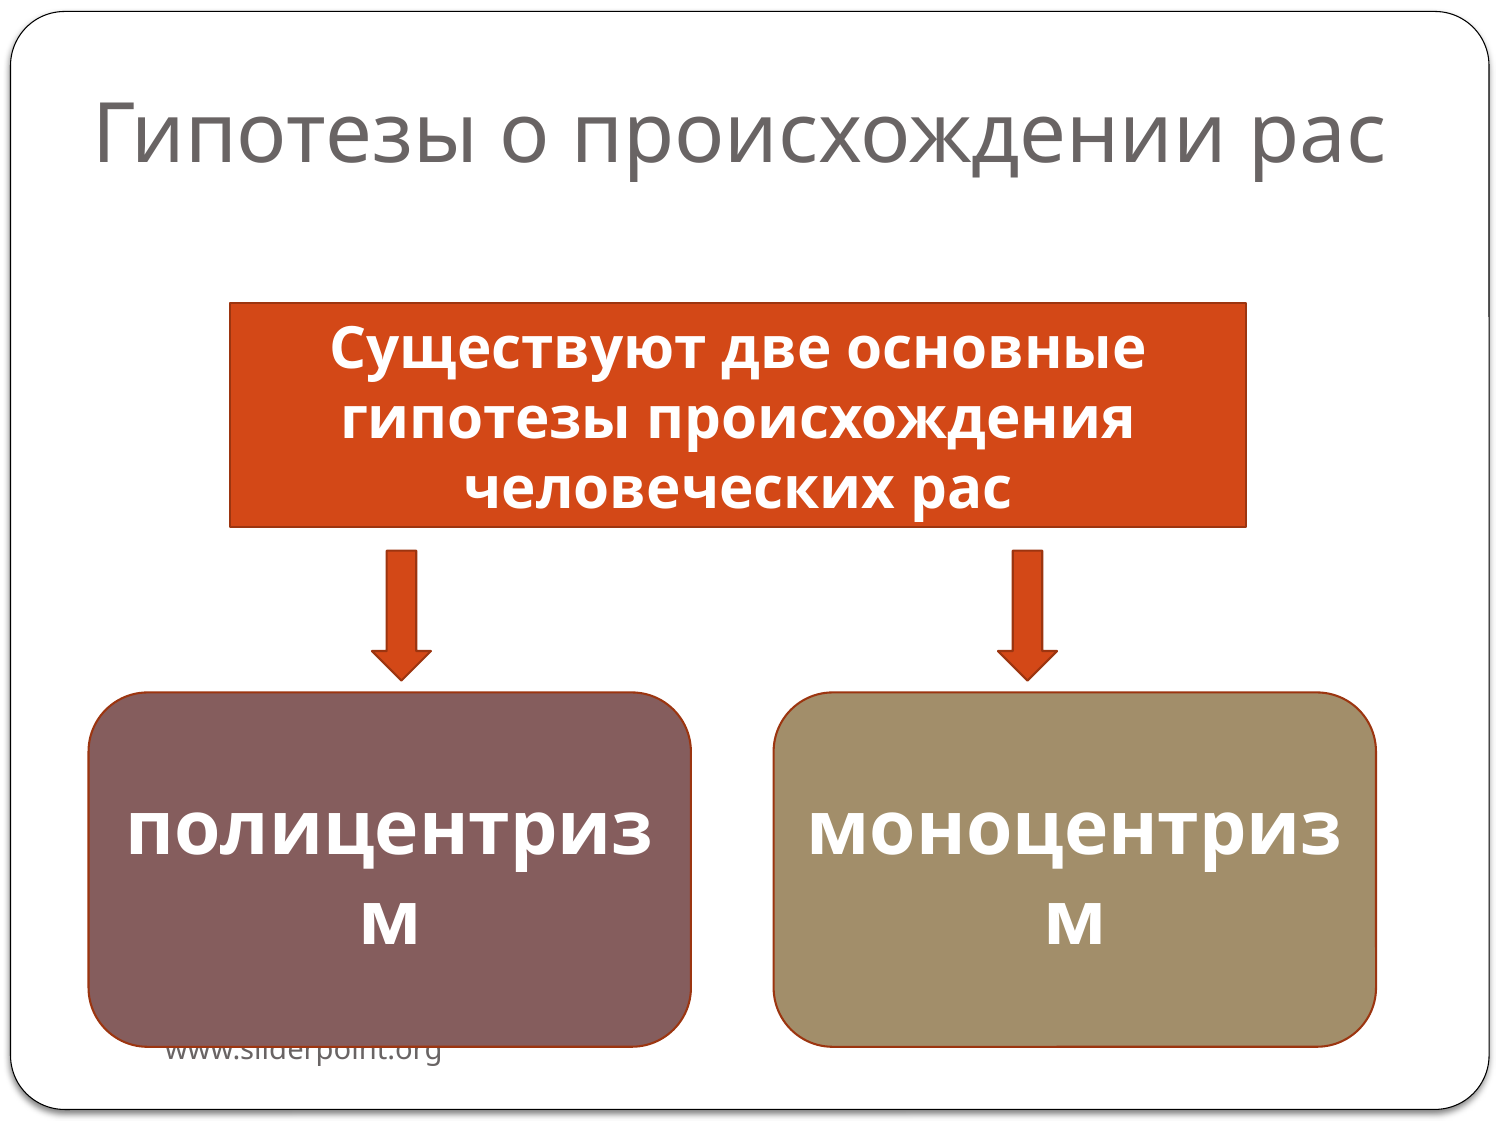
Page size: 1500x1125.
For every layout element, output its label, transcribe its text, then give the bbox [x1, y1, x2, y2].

text_box моноцентризм [772, 691, 1378, 1048]
title Гипотезы о происхождении рас [64, 42, 1415, 194]
text_box Существуют две основные гипотезы происхождения человеческих рас [229, 302, 1247, 528]
text_box полицентризм [87, 691, 692, 1048]
footer www.sliderpoint.org [150, 1012, 800, 1088]
text_box [997, 549, 1058, 682]
text_box [370, 549, 432, 682]
